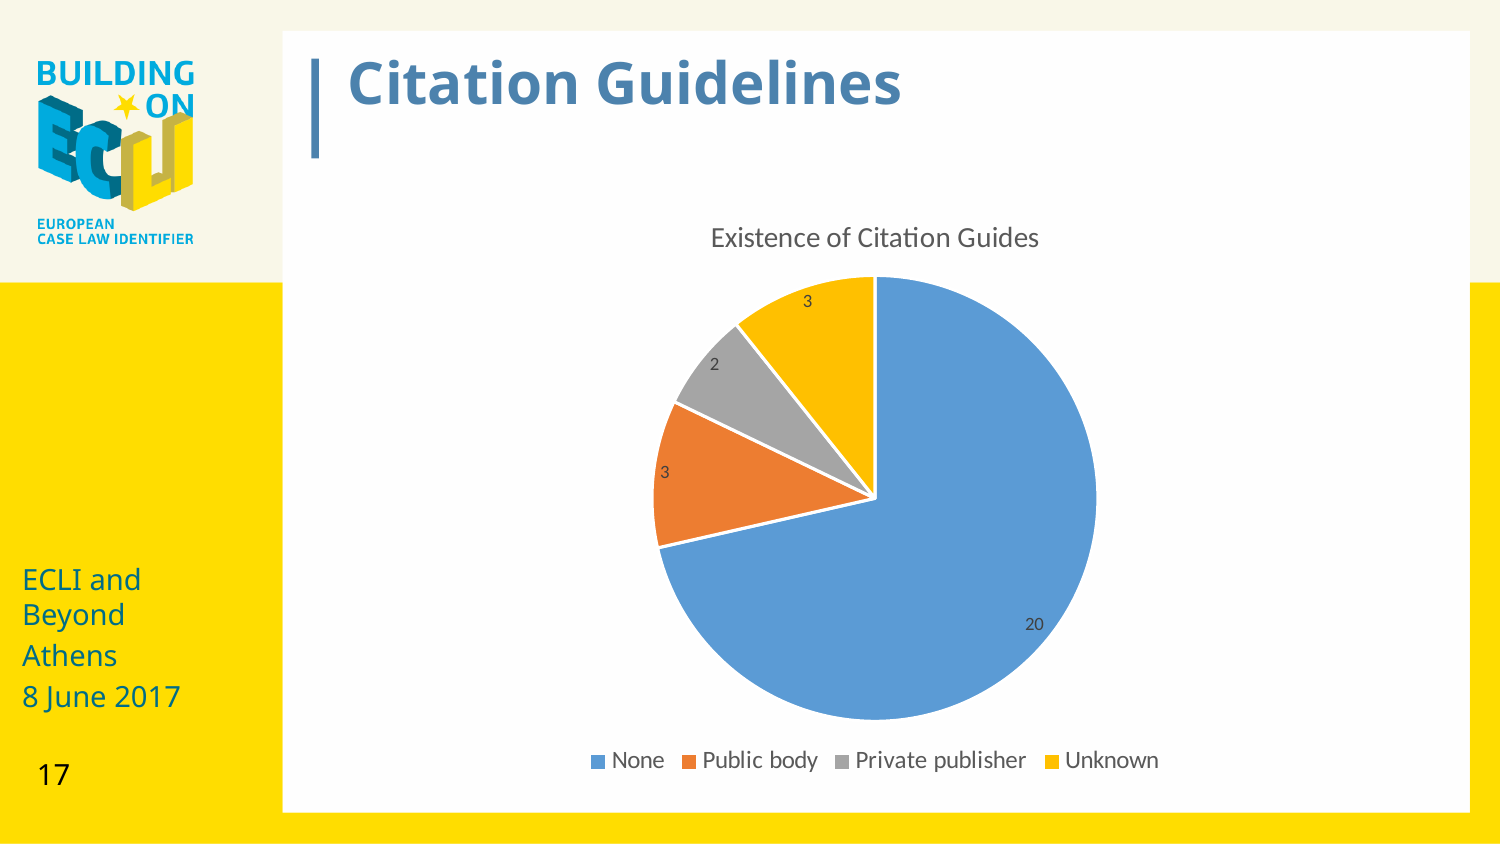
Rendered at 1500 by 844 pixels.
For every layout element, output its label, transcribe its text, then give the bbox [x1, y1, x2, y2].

text_box ECLI and Beyond Athens 8 June 2017 [22, 561, 252, 702]
picture [0, 0, 1500, 844]
text_box 17 [22, 748, 132, 807]
chart [374, 196, 1376, 782]
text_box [347, 56, 1471, 156]
text_box [311, 58, 319, 159]
